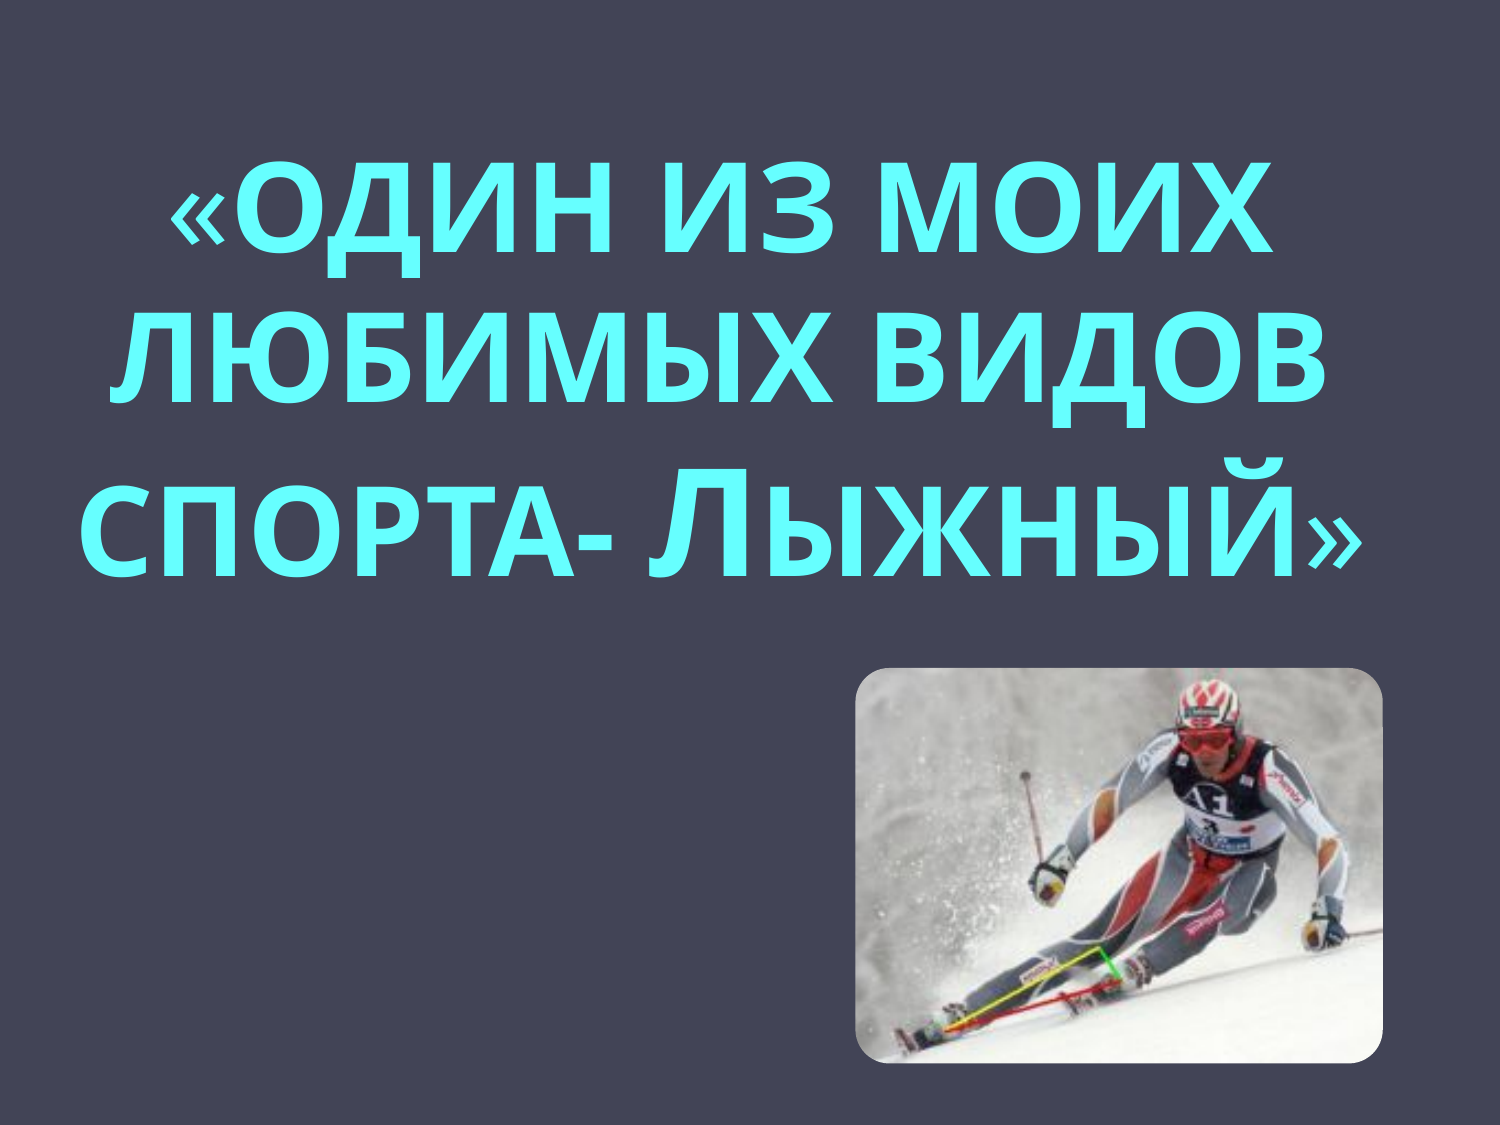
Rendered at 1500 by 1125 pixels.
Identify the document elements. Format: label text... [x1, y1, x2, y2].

picture [855, 667, 1383, 1064]
title «Один из моих любимых видов спорта- Лыжный» [58, 46, 1383, 607]
